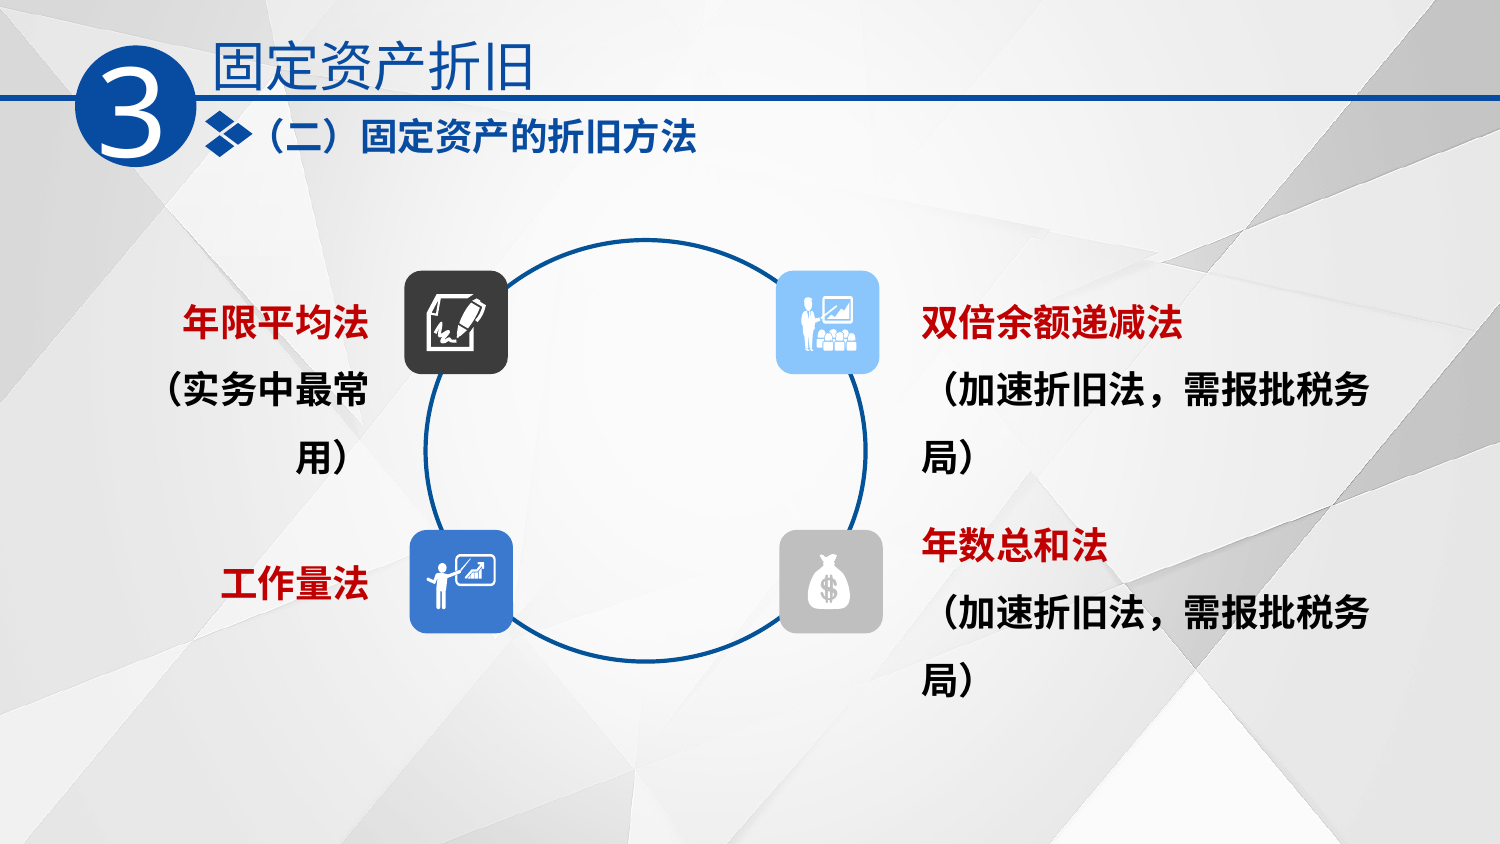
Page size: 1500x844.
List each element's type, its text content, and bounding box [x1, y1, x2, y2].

text_box 年数总和法 （加速折旧法，需报批税务局） [906, 491, 1449, 710]
text_box 工作量法 [155, 529, 386, 613]
text_box 固定资产折旧 [198, 37, 713, 92]
text_box [205, 135, 235, 158]
text_box 3 [84, 107, 203, 171]
text_box 年限平均法 （实务中最常用） [65, 268, 386, 486]
picture [0, 0, 1500, 95]
text_box [205, 110, 235, 133]
picture [0, 101, 1500, 844]
text_box （二）固定资产的折旧方法 [235, 107, 711, 164]
text_box [75, 74, 84, 97]
text_box 双倍余额递减法 （加速折旧法，需报批税务局） [906, 268, 1449, 486]
text_box [223, 125, 235, 143]
text_box [75, 107, 84, 138]
text_box 3 [84, 45, 203, 97]
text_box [404, 239, 883, 662]
